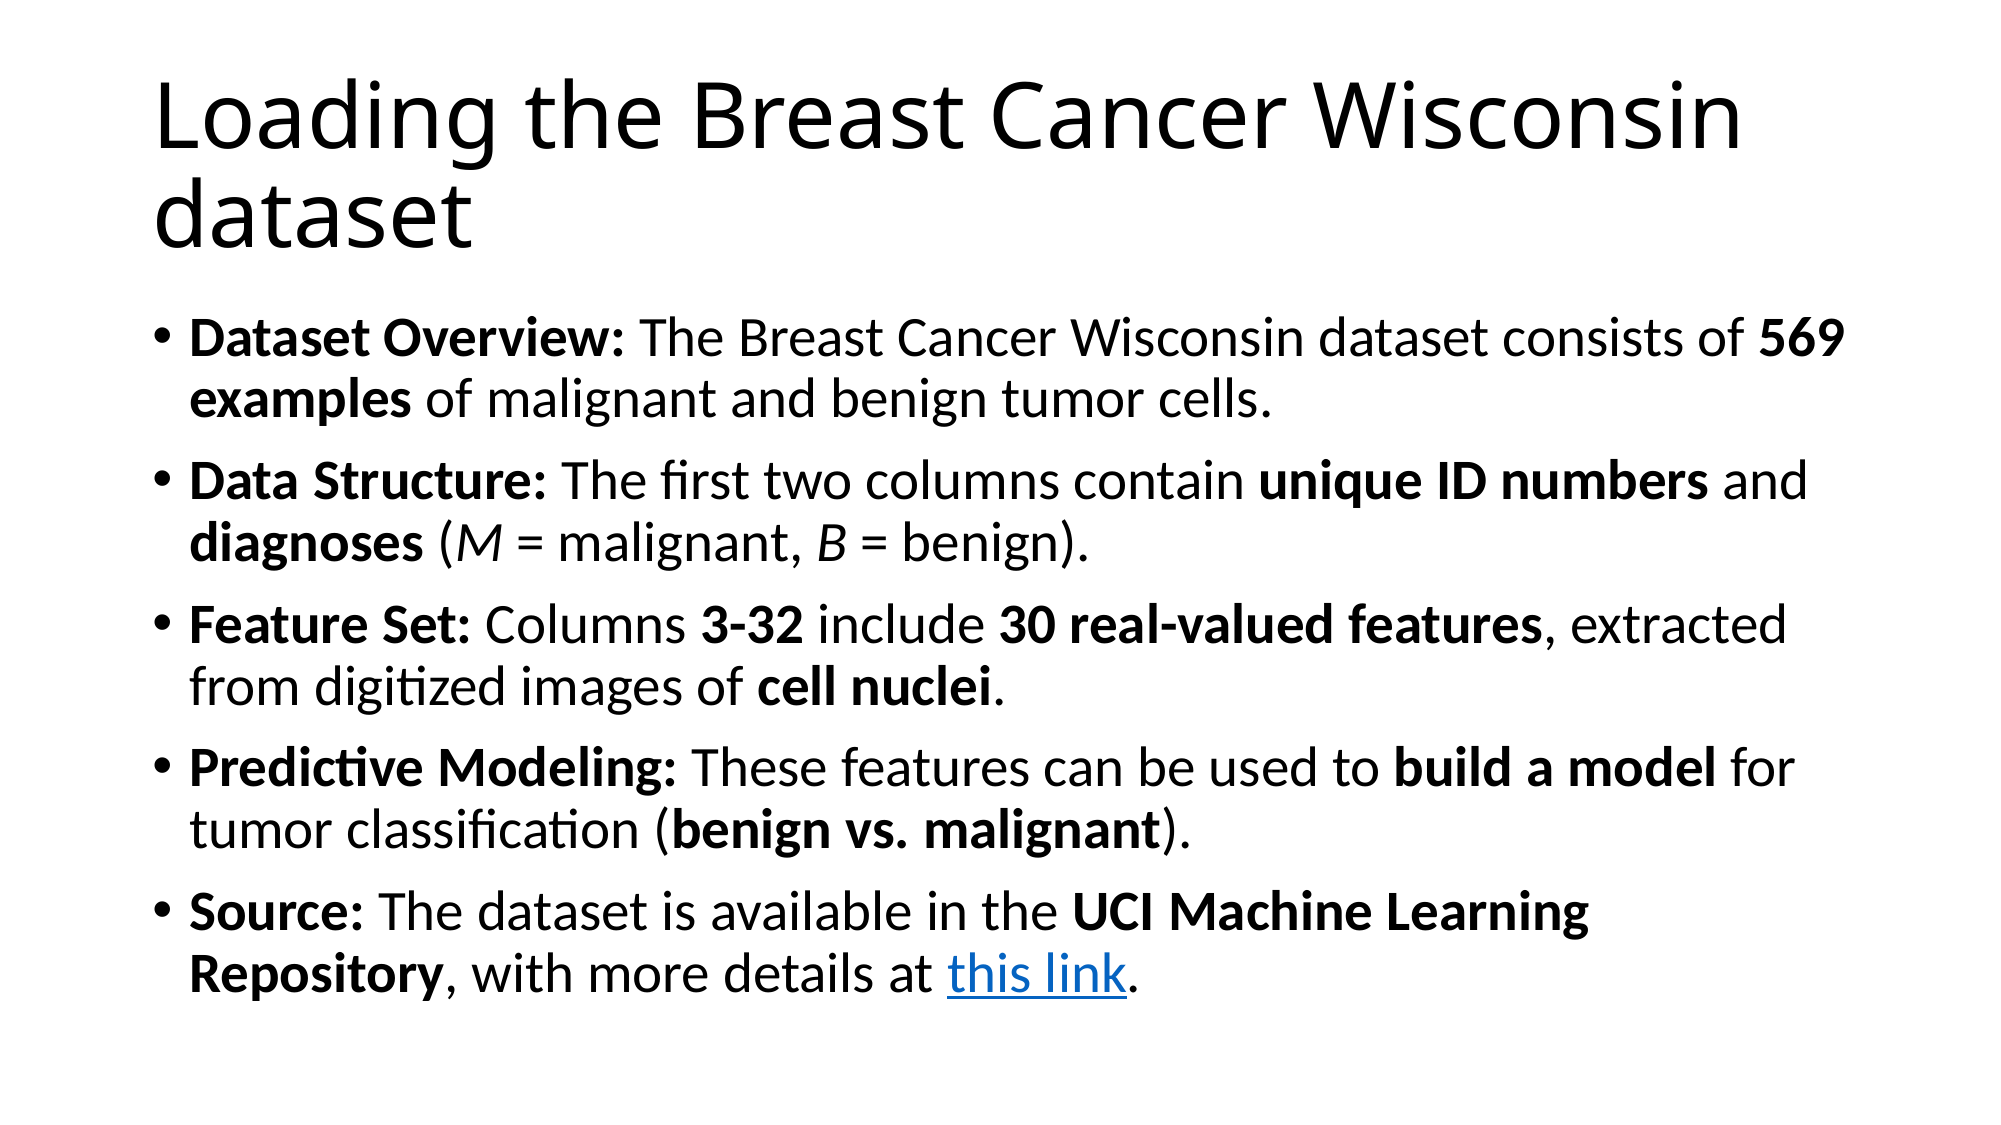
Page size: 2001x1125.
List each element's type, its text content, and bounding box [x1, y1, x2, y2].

title Loading the Breast Cancer Wisconsin dataset [137, 59, 1863, 278]
list Dataset Overview: The Breast Cancer Wisconsin dataset consists of 569 examples of malignant and benign tumor cells. Data Structure: The first two columns contain unique ID numbers and diagnoses (M = malignant, B = benign). Feature Set: Columns 3-32 include 30 real-valued features, extracted from digitized images of cell nuclei. Predictive Modeling: These features can be used to build a model for tumor classification (benign vs. malignant). Source: The dataset is available in the UCI Machine Learning Repository, with more details at this link. [137, 299, 1863, 1014]
